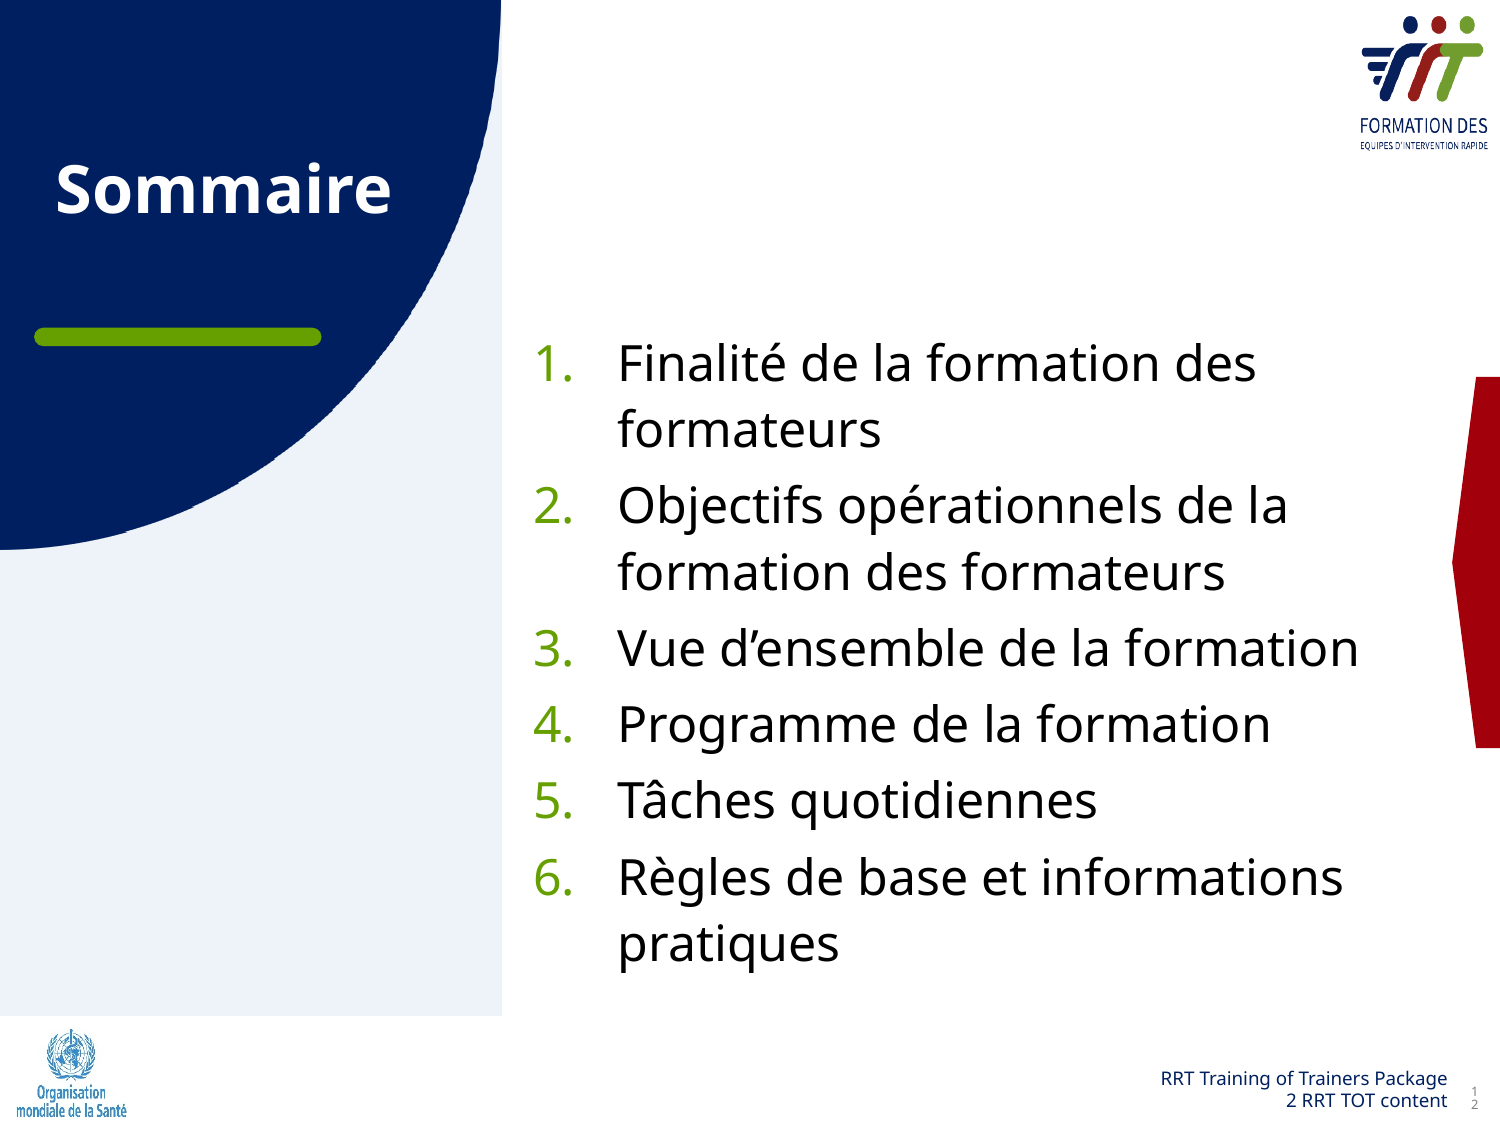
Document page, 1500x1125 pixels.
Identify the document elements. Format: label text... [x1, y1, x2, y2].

picture [15, 1027, 127, 1118]
picture [0, 0, 502, 1018]
list Finalité de la formation des formateurs Objectifs opérationnels de la formation des formateurs Vue d’ensemble de la formation Programme de la formation Tâches quotidiennes Règles de base et informations pratiques [525, 317, 1453, 826]
title Sommaire [47, 100, 459, 284]
picture [1360, 15, 1488, 151]
